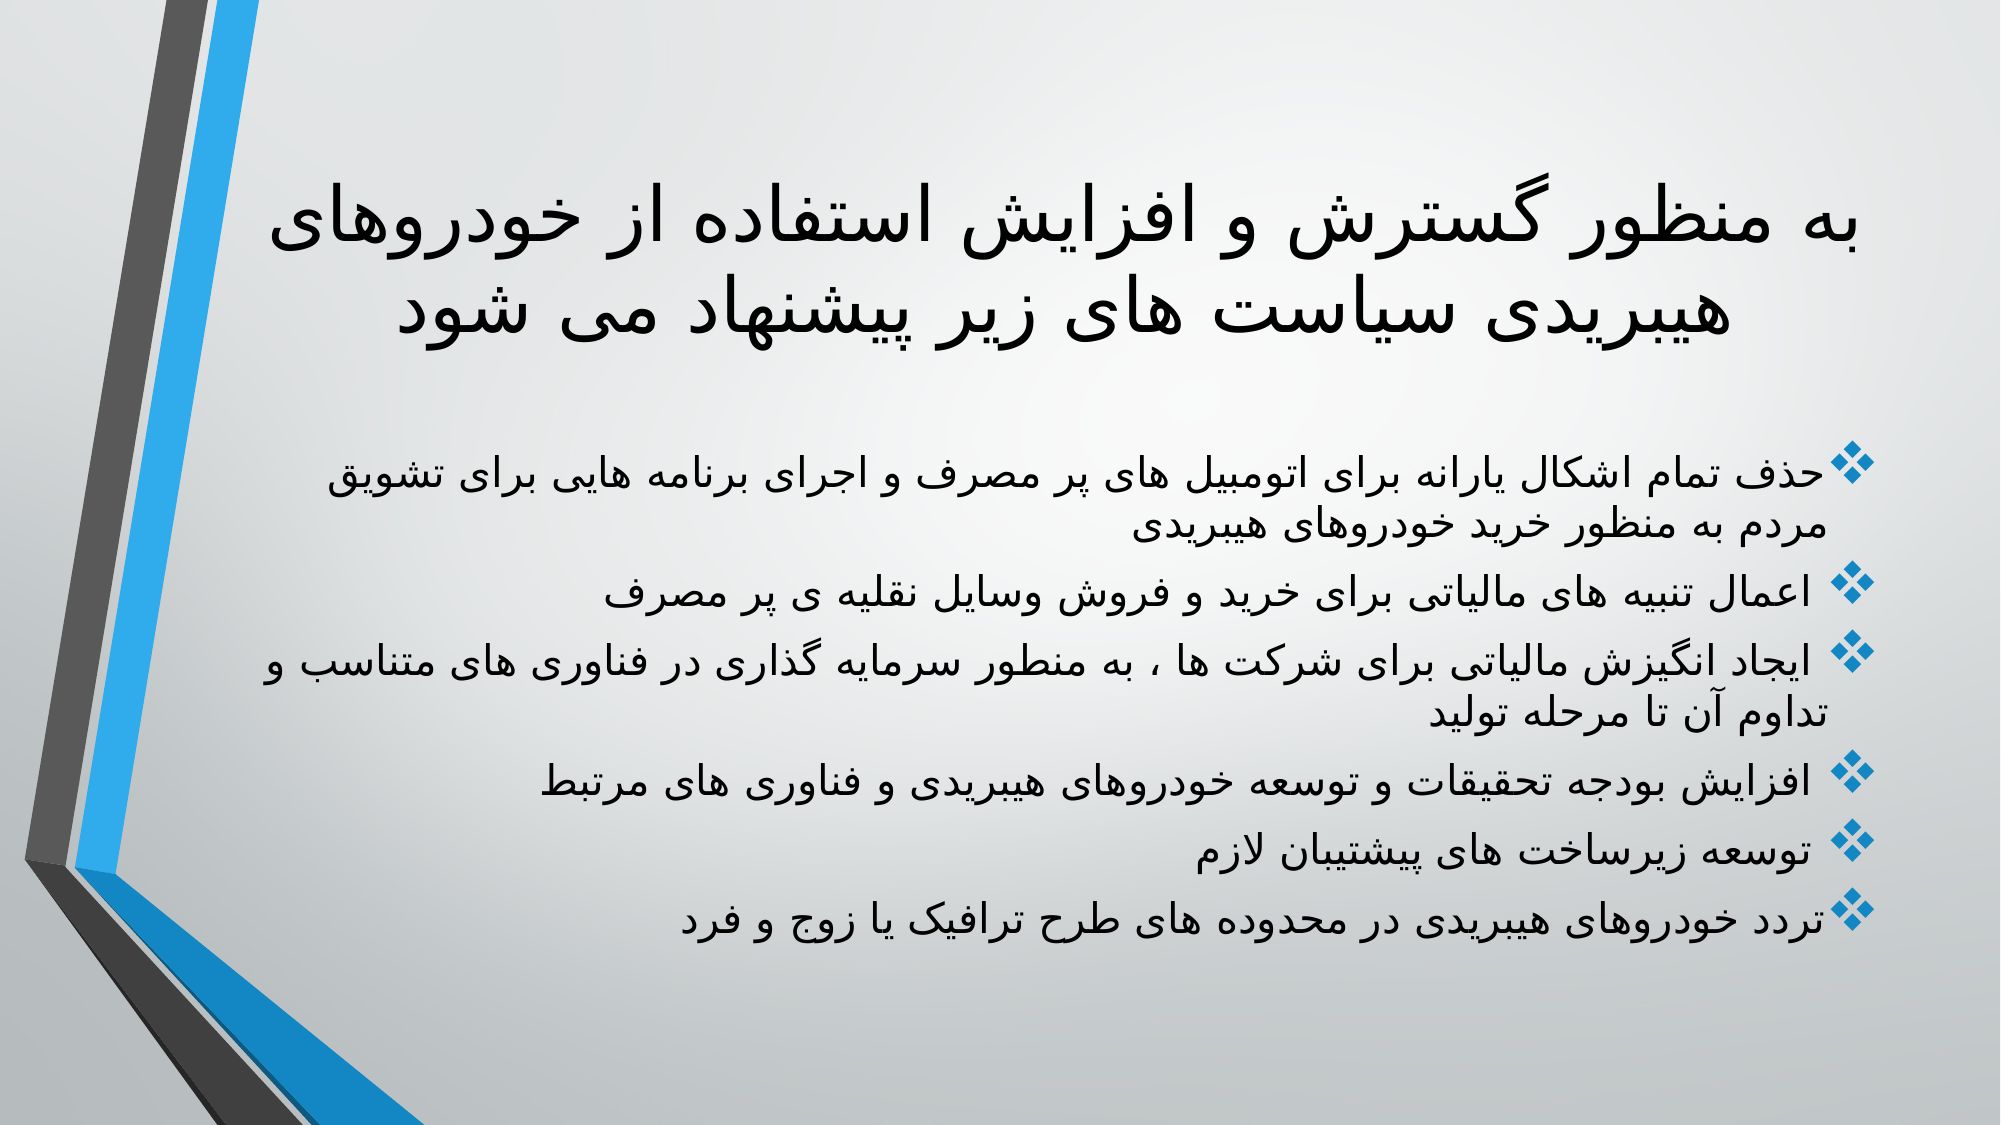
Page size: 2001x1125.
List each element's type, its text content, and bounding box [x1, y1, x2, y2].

title به منظور گسترش و افزایش استفاده از خودروهای هیبریدی سیاست های زیر پیشنهاد می شود [243, 112, 1887, 400]
list حذف تمام اشکال یارانه برای اتومبیل های پر مصرف و اجرای برنامه هایی برای تشویق مردم به منظور خرید خودروهای هیبریدی اعمال تنبیه های مالیاتی برای خرید و فروش وسایل نقلیه ی پر مصرف ایجاد انگیزش مالیاتی برای شرکت ها ، به منطور سرمایه گذاری در فناوری های متناسب و تداوم آن تا مرحله تولید افزایش بودجه تحقیقات و توسعه خودروهای هیبریدی و فناوری های مرتبط توسعه زیرساخت های پیشتیبان لازم تردد خودروهای هیبریدی در محدوده های طرح ترافیک یا زوج و فرد [243, 437, 1887, 950]
